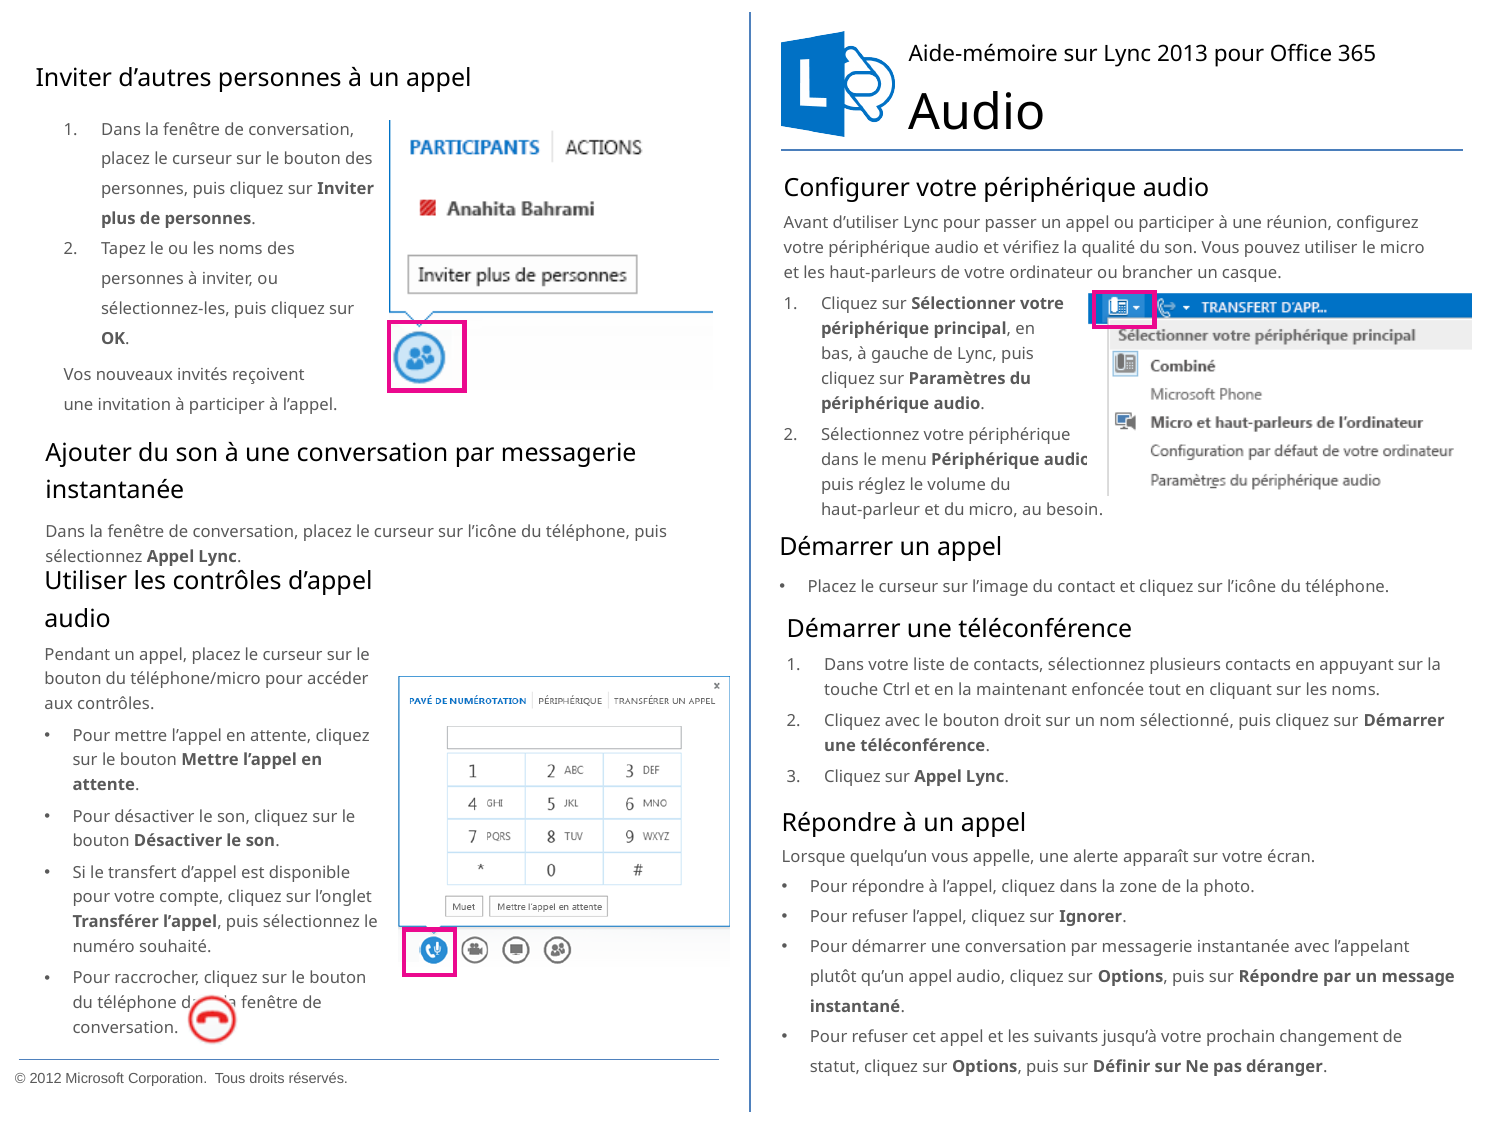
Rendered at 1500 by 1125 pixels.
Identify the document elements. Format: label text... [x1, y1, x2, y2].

text_box Utiliser les contrôles d’appel audio Pendant un appel, placez le curseur sur le bouton du téléphone/micro pour accéder aux contrôles. Pour mettre l’appel en attente, cliquez sur le bouton Mettre l’appel en attente. Pour désactiver le son, cliquez sur le bouton Désactiver le son. Si le transfert d’appel est disponible pour votre compte, cliquez sur l’onglet Transférer l’appel, puis sélectionnez le numéro souhaité. Pour raccrocher, cliquez sur le bouton du téléphone dans la fenêtre de conversation. [29, 549, 399, 1045]
text_box Configurer votre périphérique audio Avant d’utiliser Lync pour passer un appel ou participer à une réunion, configurez votre périphérique audio et vérifiez la qualité du son. Vous pouvez utiliser le micro et les haut-parleurs de votre ordinateur ou brancher un casque. Cliquez sur Sélectionner votre périphérique principal, en bas, à gauche de Lync, puis cliquez sur Paramètres du périphérique audio. Sélectionnez votre périphérique dans le menu Périphérique audio, puis réglez le volume du haut-parleur et du micro, au besoin. [768, 148, 1461, 522]
text_box Démarrer une téléconférence Dans votre liste de contacts, sélectionnez plusieurs contacts en appuyant sur la touche Ctrl et en la maintenant enfoncée tout en cliquant sur les noms. Cliquez avec le bouton droit sur un nom sélectionné, puis cliquez sur Démarrer une téléconférence. Cliquez sur Appel Lync. [771, 597, 1472, 783]
text_box Démarrer un appel Placez le curseur sur l’image du contact et cliquez sur l’icône du téléphone. [764, 522, 1465, 604]
text_box © 2012 Microsoft Corporation. Tous droits réservés. [0, 1061, 745, 1095]
picture [187, 992, 238, 1045]
text_box Audio [900, 96, 1263, 137]
text_box Aide-mémoire sur Lync 2013 pour Office 365 [897, 31, 1400, 96]
text_box Ajouter du son à une conversation par messagerie instantanée Dans la fenêtre de conversation, placez le curseur sur l’icône du téléphone, puis sélectionnez Appel Lync. [30, 421, 745, 574]
text_box Dans la fenêtre de conversation, placez le curseur sur le bouton des personnes, puis cliquez sur Inviter plus de personnes. Tapez le ou les noms des personnes à inviter, ou sélectionnez-les, puis cliquez sur OK. Vos nouveaux invités reçoivent une invitation à participer à l’appel. [48, 100, 394, 421]
text_box Inviter d’autres personnes à un appel [20, 39, 488, 100]
picture [1087, 292, 1472, 497]
picture [780, 31, 896, 137]
picture [388, 120, 713, 390]
picture [398, 676, 730, 967]
text_box Répondre à un appel Lorsque quelqu’un vous appelle, une alerte apparaît sur votre écran. Pour répondre à l’appel, cliquez dans la zone de la photo. Pour refuser l’appel, cliquez sur Ignorer. Pour démarrer une conversation par messagerie instantanée avec l’appelant plutôt qu’un appel audio, cliquez sur Options, puis sur Répondre par un message instantané. Pour refuser cet appel et les suivants jusqu’à votre prochain changement de statut, cliquez sur Options, puis sur Définir sur Ne pas déranger. [766, 783, 1472, 1083]
